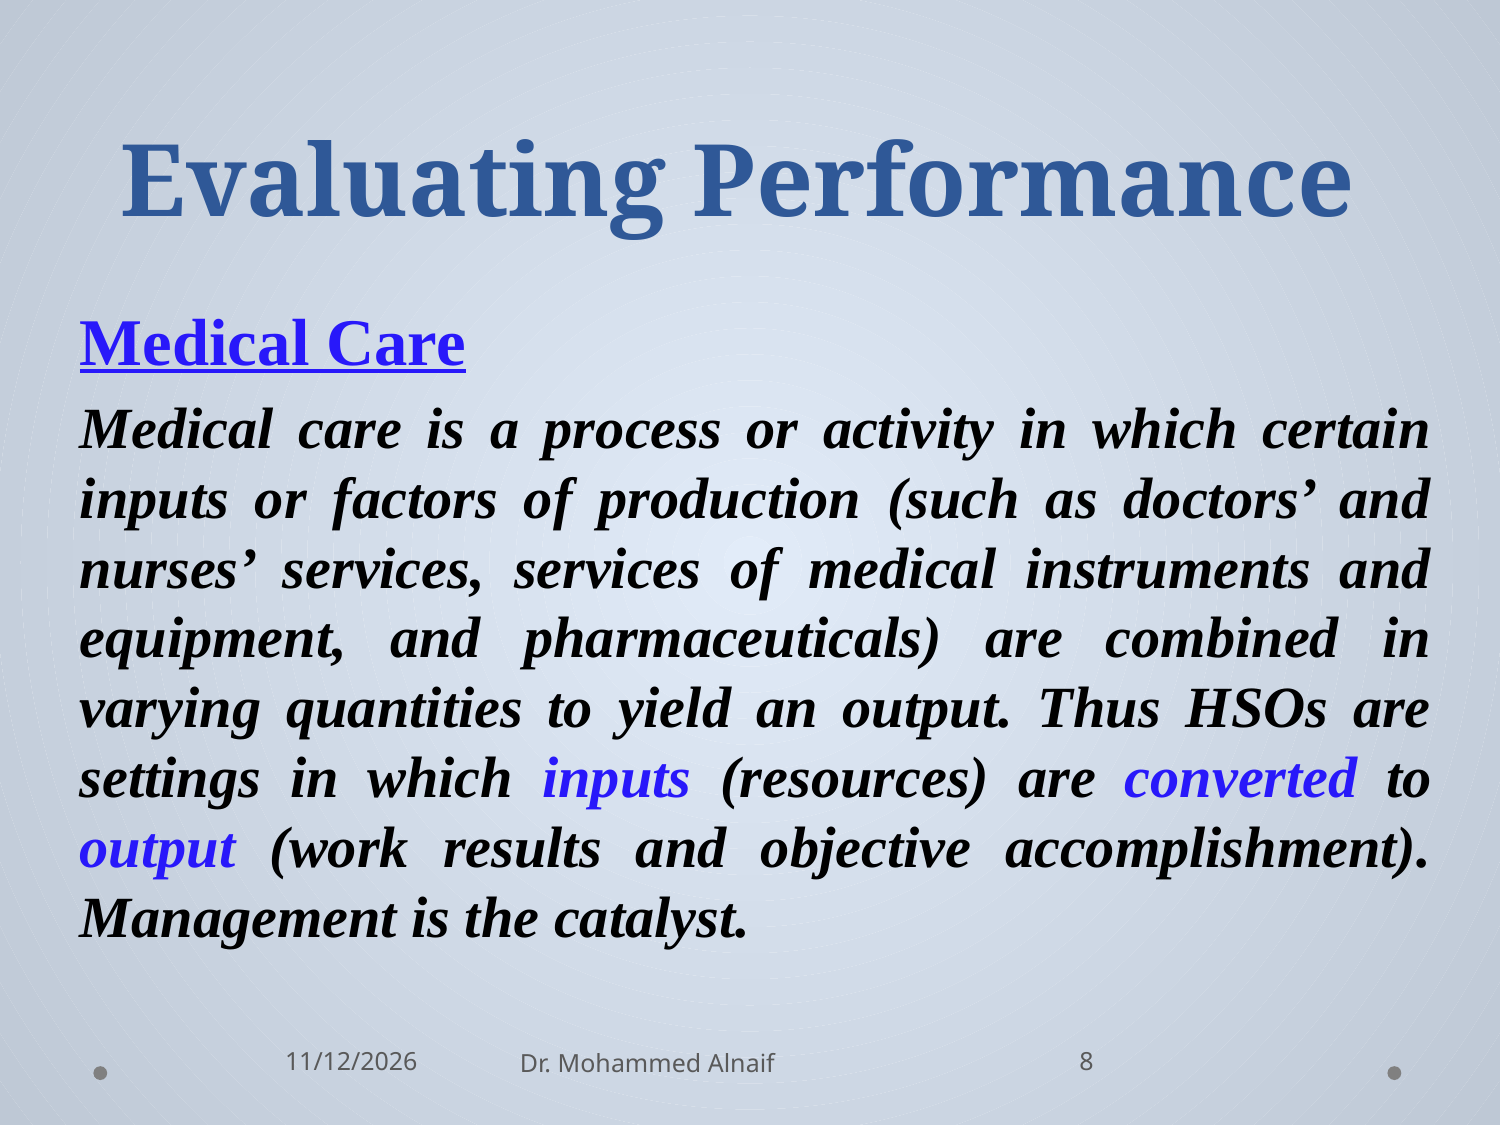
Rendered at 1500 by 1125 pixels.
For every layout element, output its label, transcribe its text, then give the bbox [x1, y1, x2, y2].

slide_number 8 [1074, 1025, 1425, 1100]
footer Dr. Mohammed Alnaif [512, 1025, 988, 1100]
subtitle Medical Care Medical care is a process or activity in which certain inputs or factors of production (such as doctors’ and nurses’ services, services of medical instruments and equipment, and pharmaceuticals) are combined in varying quantities to yield an output. Thus HSOs are settings in which inputs (resources) are converted to output (work results and objective accomplishment). Management is the catalyst. [64, 290, 1447, 988]
title Evaluating Performance [100, 78, 1376, 244]
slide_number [75, 1025, 425, 1100]
